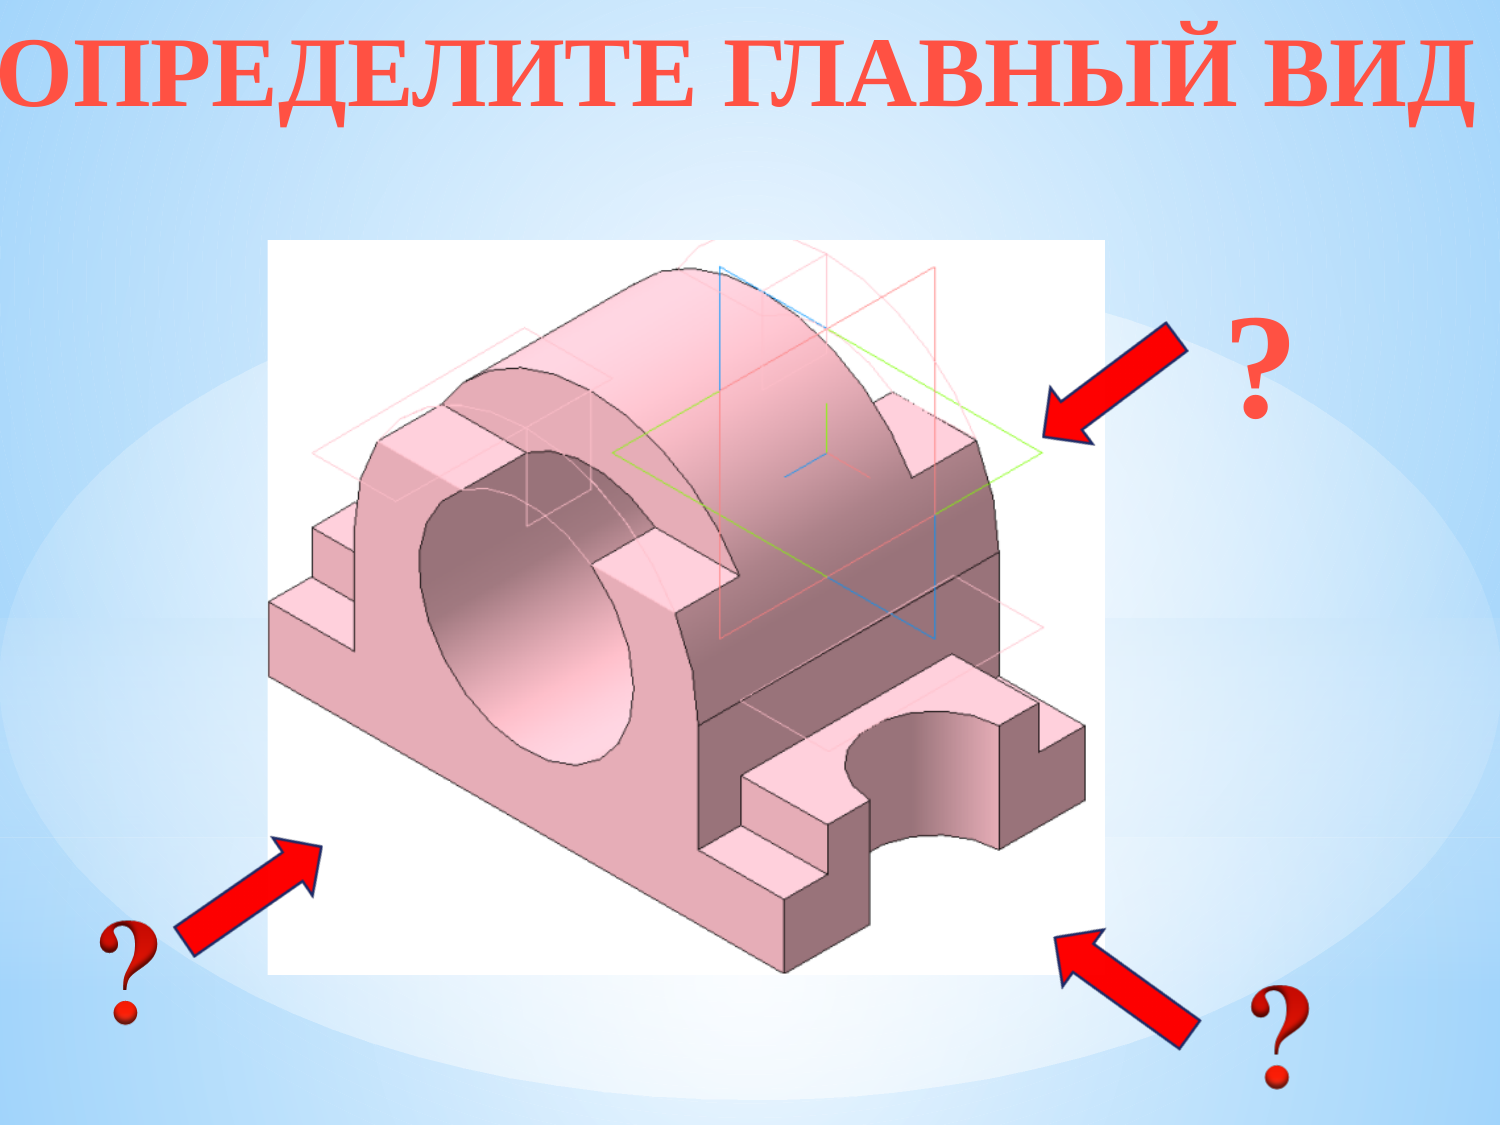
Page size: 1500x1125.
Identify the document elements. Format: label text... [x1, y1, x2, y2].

picture [0, 240, 1408, 1125]
text_box ? [1208, 259, 1314, 455]
text_box ОПРЕДЕЛИТЕ ГЛАВНЫЙ ВИД [0, 0, 1493, 254]
